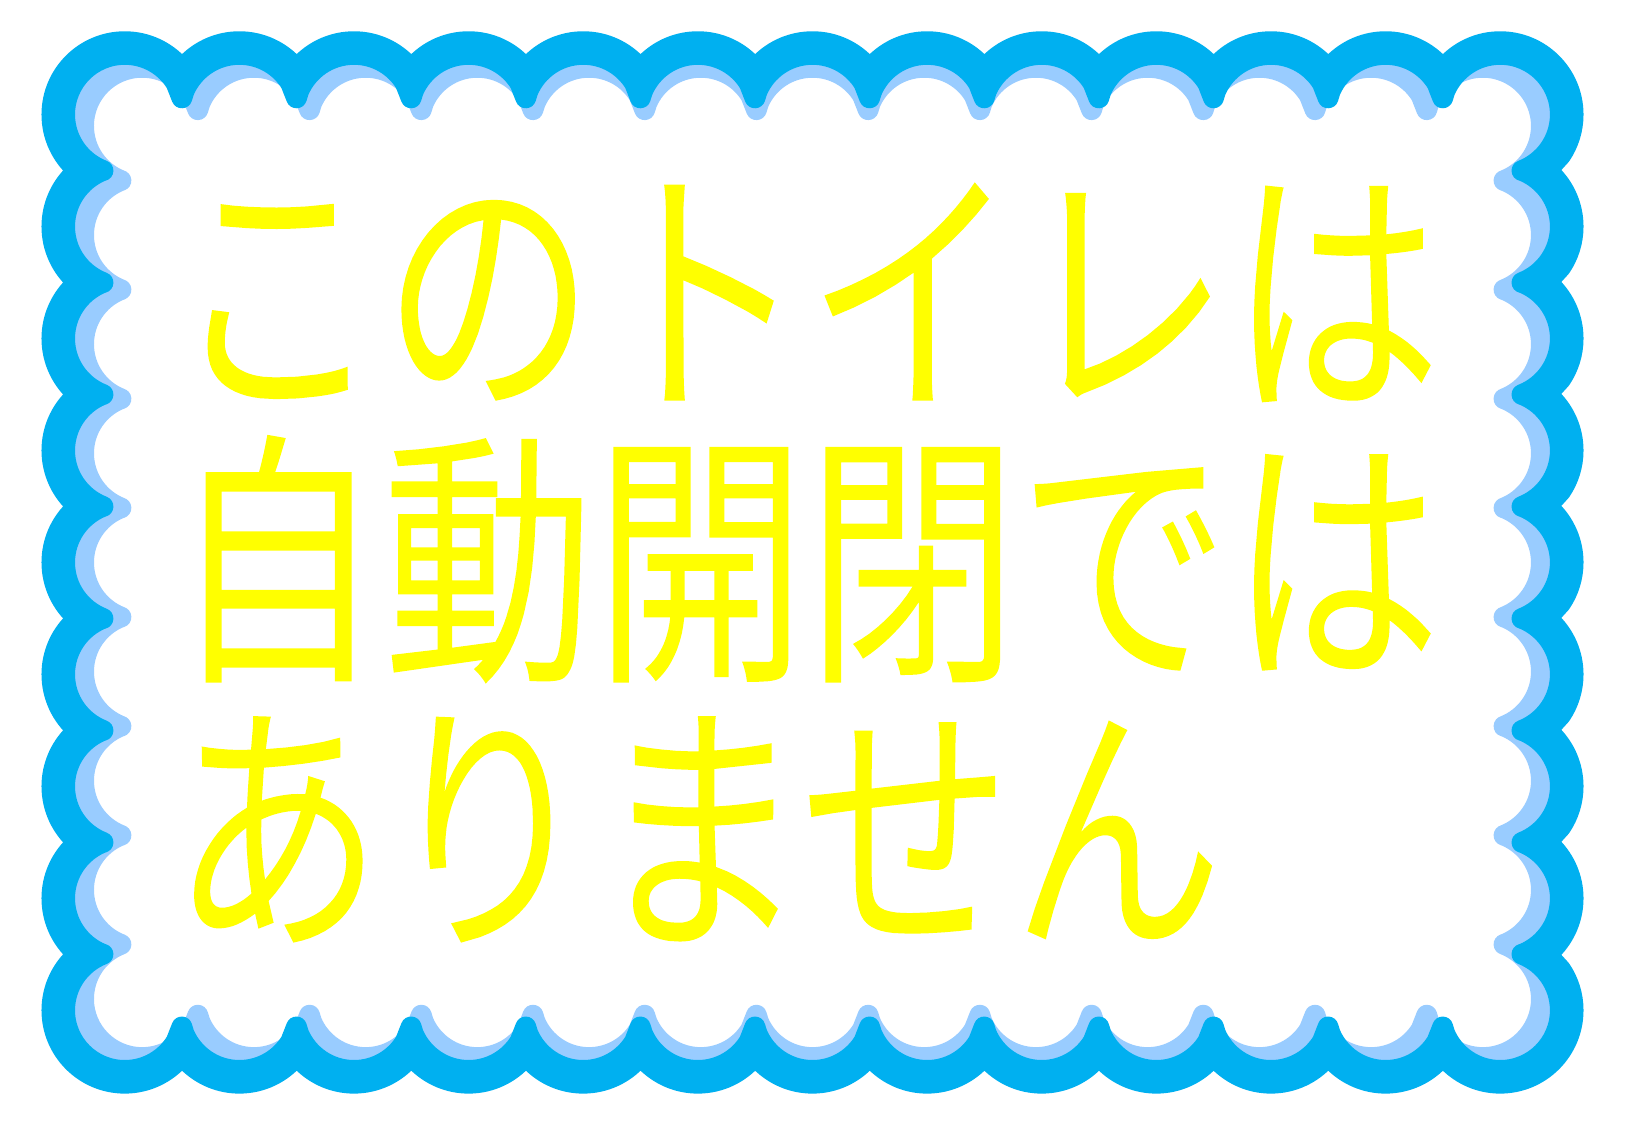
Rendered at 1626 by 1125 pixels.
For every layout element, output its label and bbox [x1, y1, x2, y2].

text_box [1223, 57, 1324, 112]
text_box [527, 1013, 636, 1068]
text_box [638, 1013, 987, 1068]
text_box [1105, 1013, 1211, 1068]
text_box [1341, 57, 1438, 112]
text_box [414, 57, 519, 112]
text_box [1105, 57, 1211, 112]
text_box [526, 57, 636, 112]
text_box [638, 57, 987, 112]
text_box [49, 39, 1576, 1086]
text_box [1341, 1013, 1438, 1068]
text_box [187, 1013, 284, 1068]
text_box [300, 1013, 401, 1068]
text_box [414, 1013, 519, 1068]
text_box [1224, 1013, 1324, 1068]
text_box [987, 57, 1098, 112]
text_box [300, 57, 402, 112]
text_box [1458, 57, 1556, 1068]
text_box [987, 1013, 1098, 1068]
text_box [187, 57, 284, 112]
text_box [69, 57, 167, 1068]
